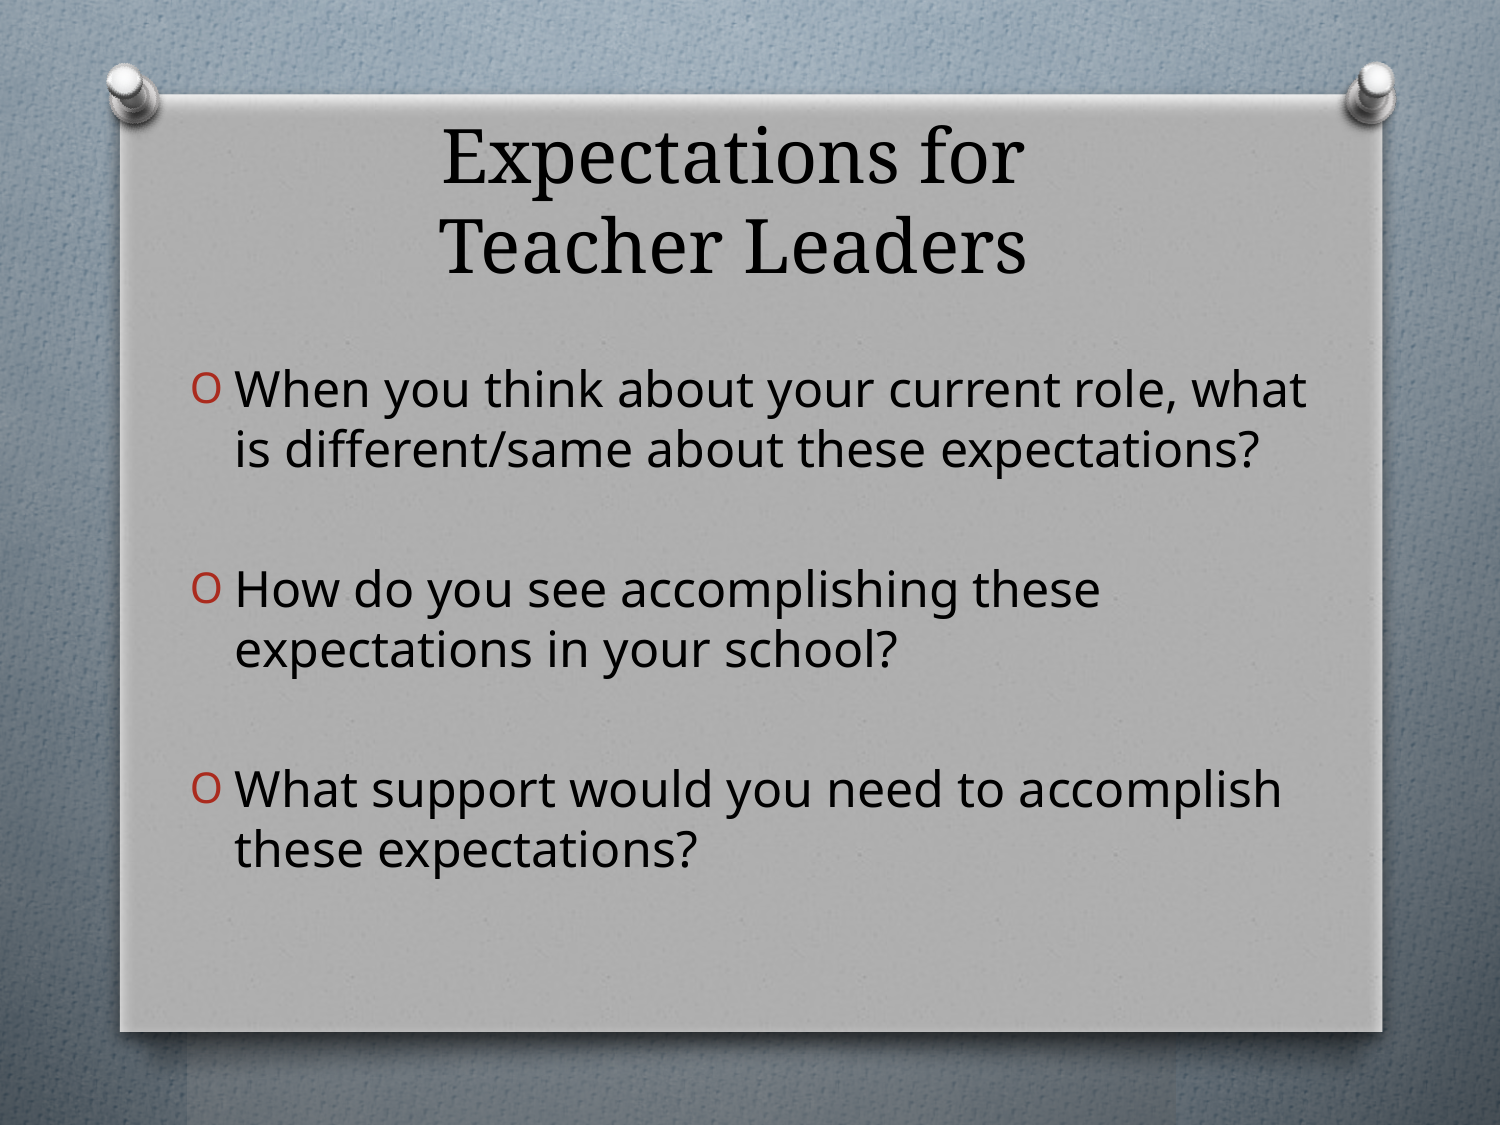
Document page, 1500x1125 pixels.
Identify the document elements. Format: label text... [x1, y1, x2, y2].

list When you think about your current role, what is different/same about these expectations? How do you see accomplishing these expectations in your school? What support would you need to accomplish these expectations? [174, 350, 1350, 1000]
title Expectations for Teacher Leaders [162, 99, 1306, 298]
picture [1317, 35, 1439, 156]
picture [75, 29, 198, 153]
